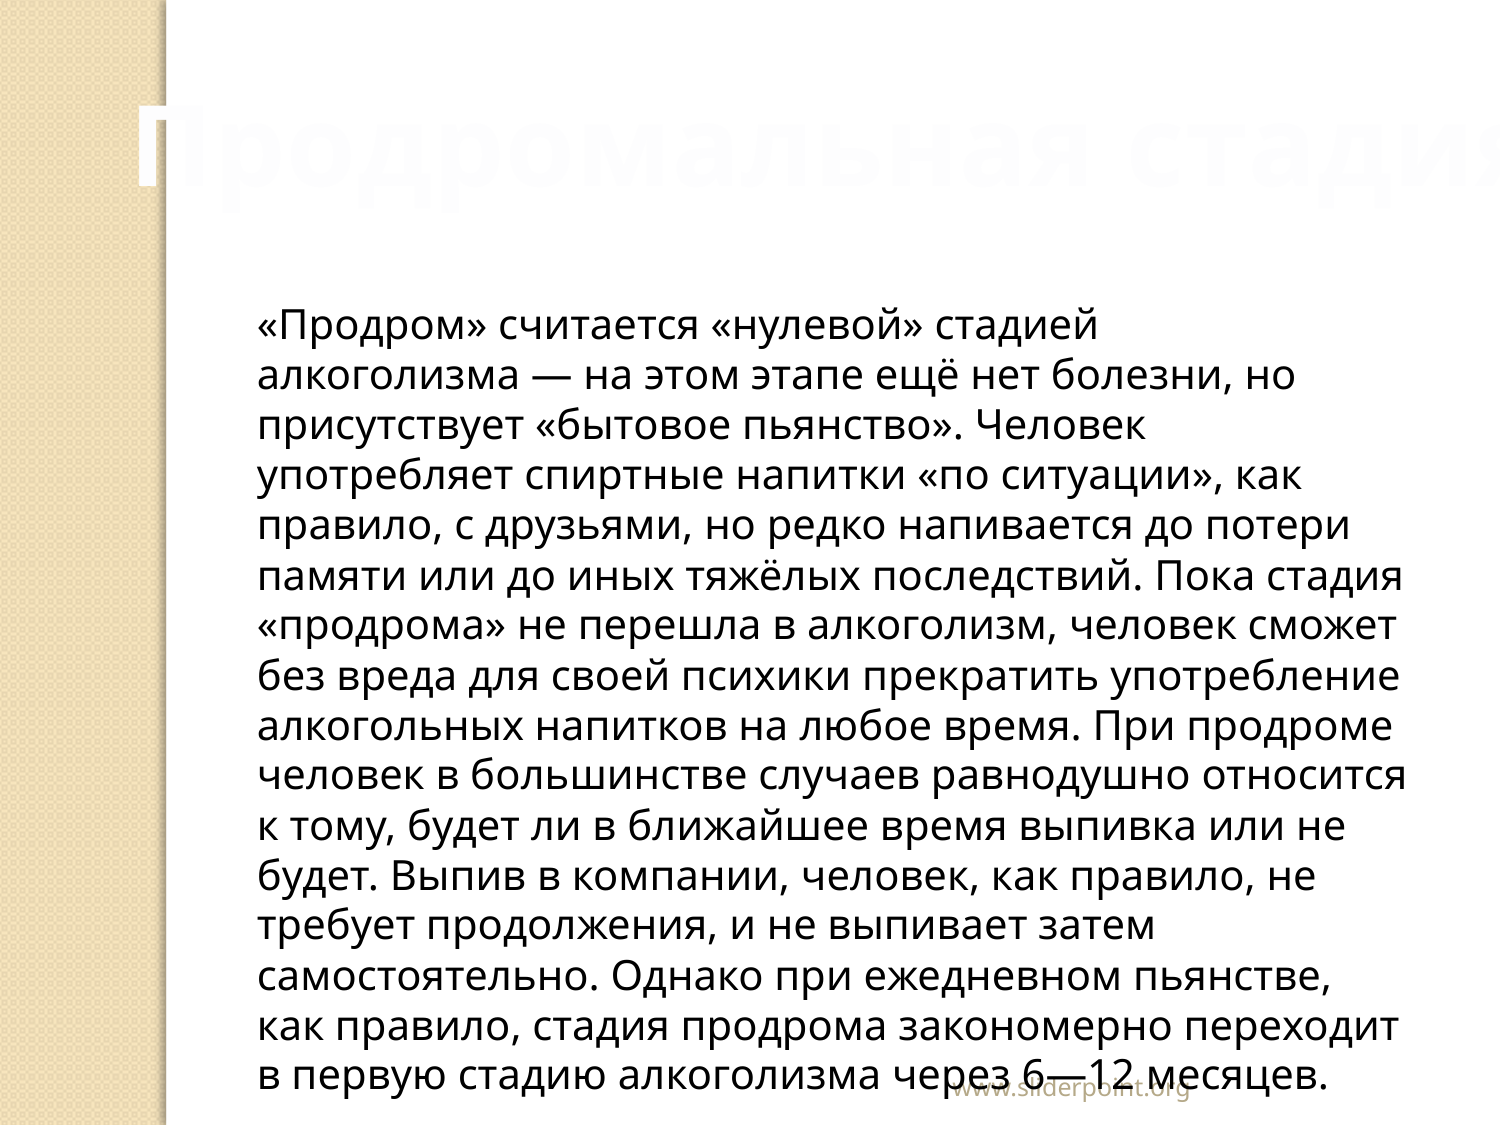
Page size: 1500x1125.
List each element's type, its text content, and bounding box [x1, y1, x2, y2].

text_box «Продром» считается «нулевой» стадией алкоголизма — на этом этапе ещё нет болезни, но присутствует «бытовое пьянство». Человек употребляет спиртные напитки «по ситуации», как правило, с друзьями, но редко напивается до потери памяти или до иных тяжёлых последствий. Пока стадия «продрома» не перешла в алкоголизм, человек сможет без вреда для своей психики прекратить употребление алкогольных напитков на любое время. При продроме человек в большинстве случаев равнодушно относится к тому, будет ли в ближайшее время выпивка или не будет. Выпив в компании, человек, как правило, не требует продолжения, и не выпивает затем самостоятельно. Однако при ежедневном пьянстве, как правило, стадия продрома закономерно переходит в первую стадию алкоголизма через 6—12 месяцев. [242, 290, 1424, 1106]
text_box Продромальная стадия [115, 66, 1500, 217]
footer www.sliderpoint.org [937, 1034, 1413, 1113]
